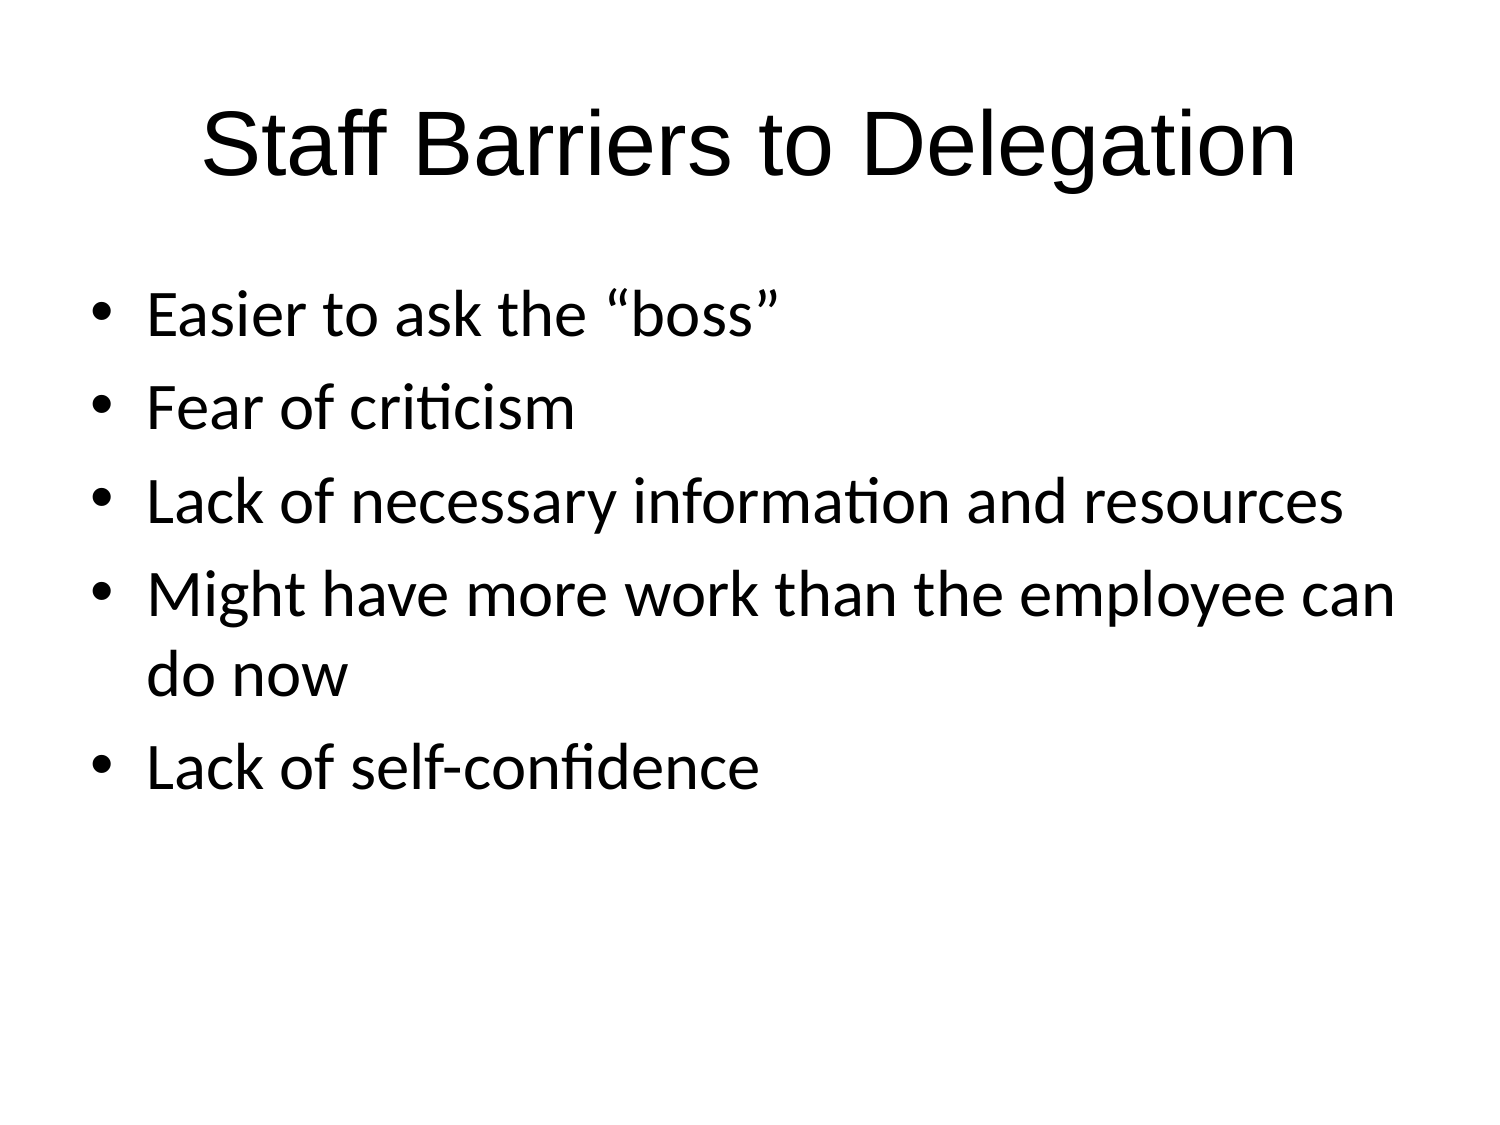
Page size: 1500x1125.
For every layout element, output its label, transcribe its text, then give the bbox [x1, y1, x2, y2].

title Staff Barriers to Delegation [74, 44, 1426, 233]
list Easier to ask the “boss” Fear of criticism Lack of necessary information and resources Might have more work than the employee can do now Lack of self-confidence [74, 262, 1426, 1006]
